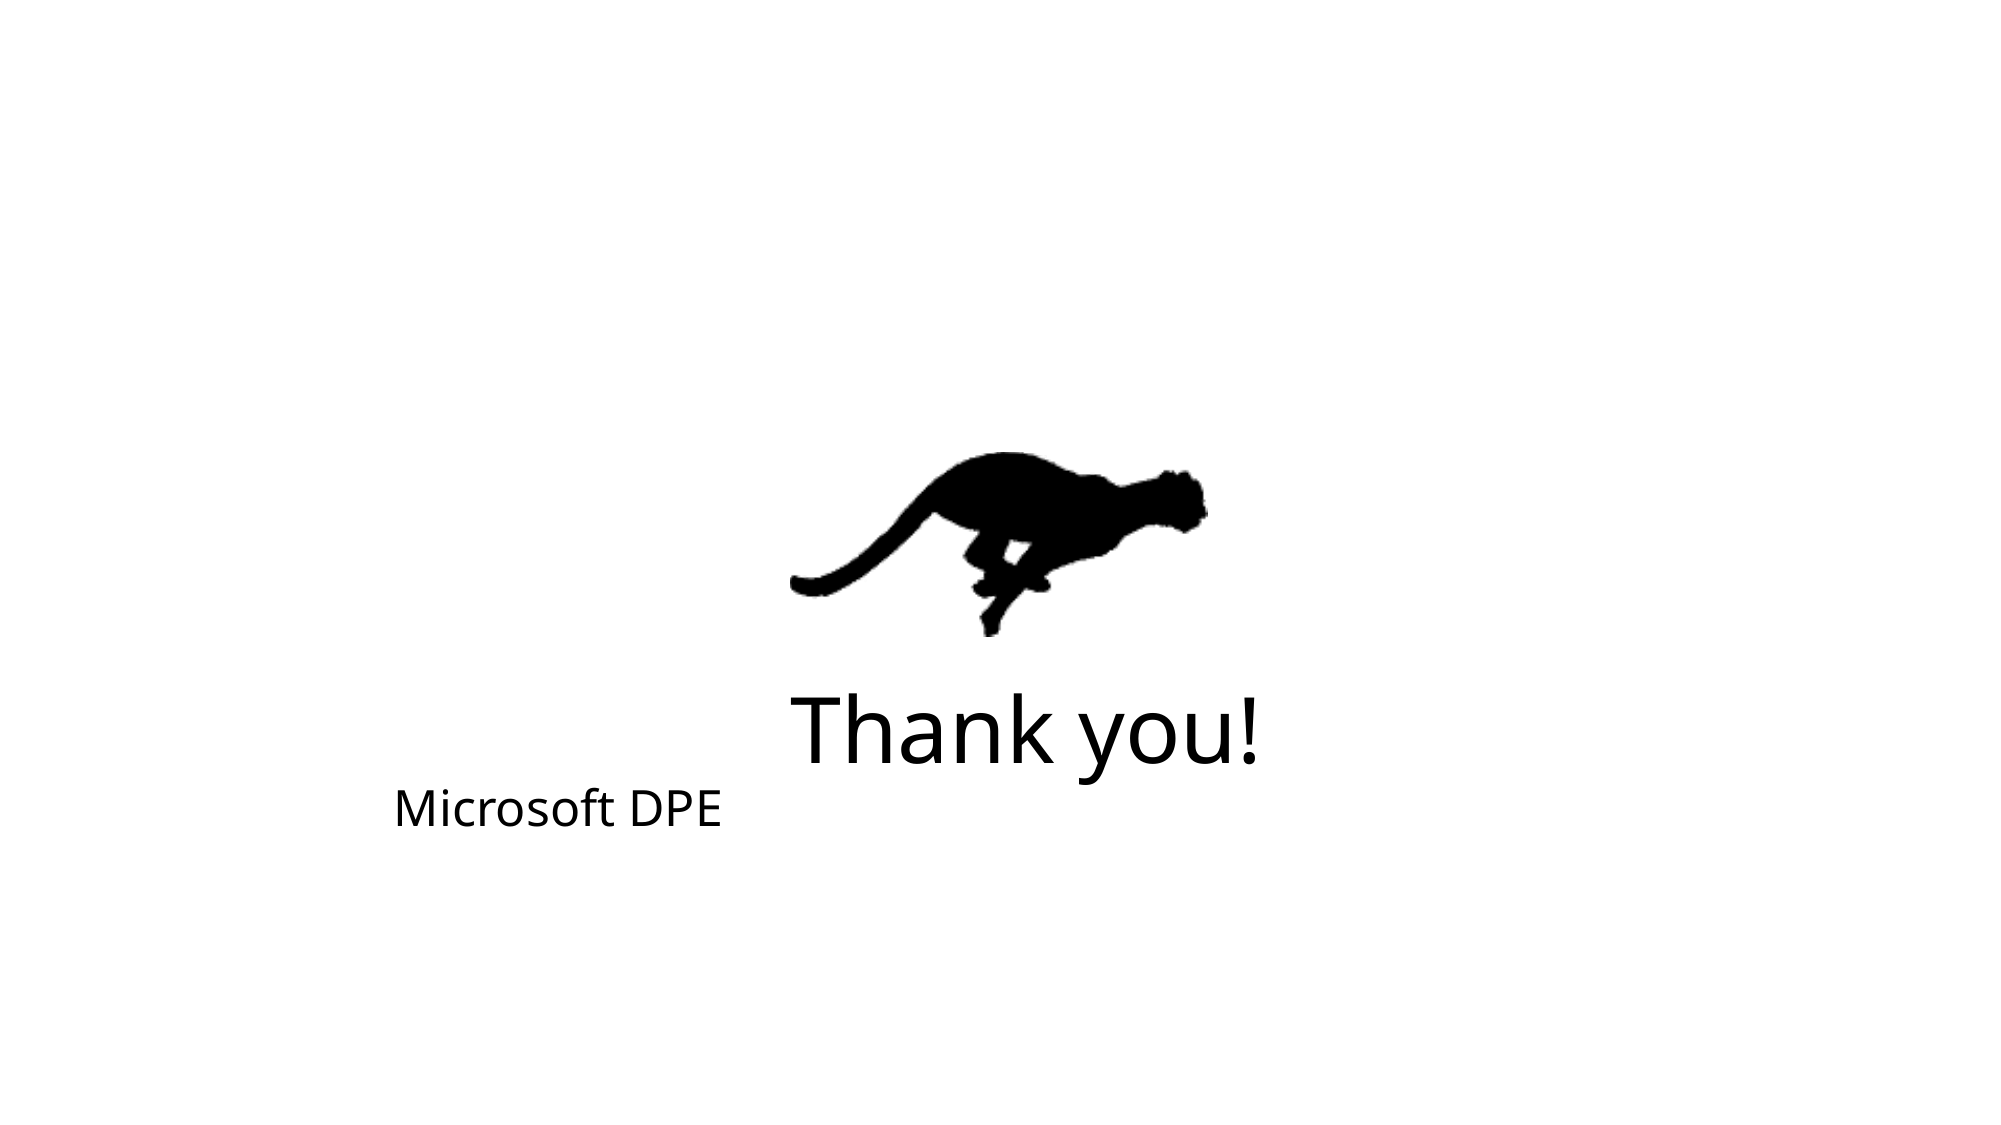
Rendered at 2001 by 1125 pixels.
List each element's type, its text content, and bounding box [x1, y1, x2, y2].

picture [790, 452, 1208, 637]
title Thank you! Microsoft DPE [276, 453, 1777, 845]
